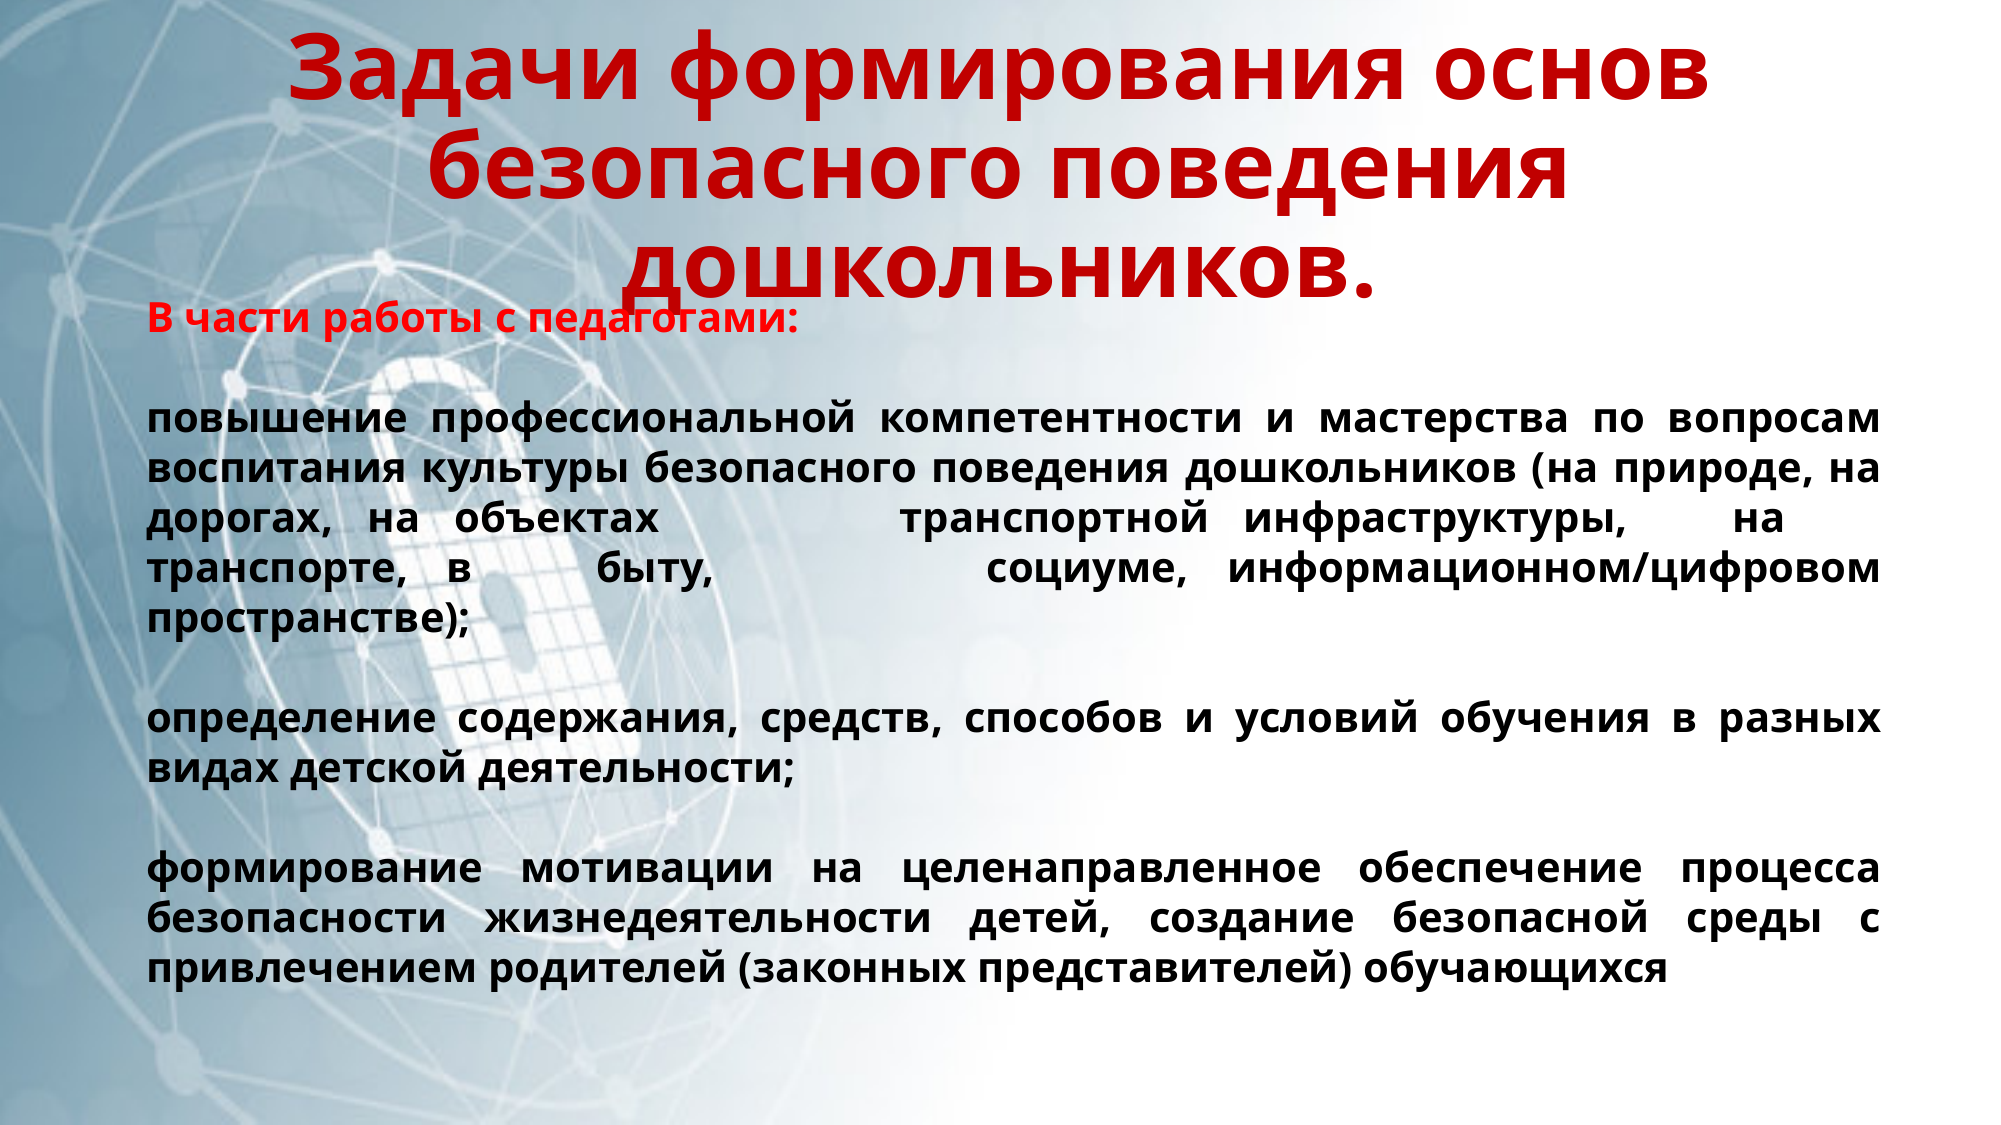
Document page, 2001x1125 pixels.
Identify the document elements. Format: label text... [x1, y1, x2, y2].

picture [0, 0, 2001, 1125]
text_box В части работы с педагогами: повышение профессиональной компетентности и мастерства по вопросам воспитания культуры безопасного поведения дошкольников (на природе, на дорогах, на объектах транспортной инфраструктуры, на транспорте, в быту, социуме, информационном/цифровом пространстве); определение содержания, средств, способов и условий обучения в разных видах детской деятельности; формирование мотивации на целенаправленное обеспечение процесса безопасности жизнедеятельности детей, создание безопасной среды с привлечением родителей (законных представителей) обучающихся [131, 283, 1898, 944]
title Задачи формирования основ безопасного поведения дошкольников. [137, 59, 1863, 278]
